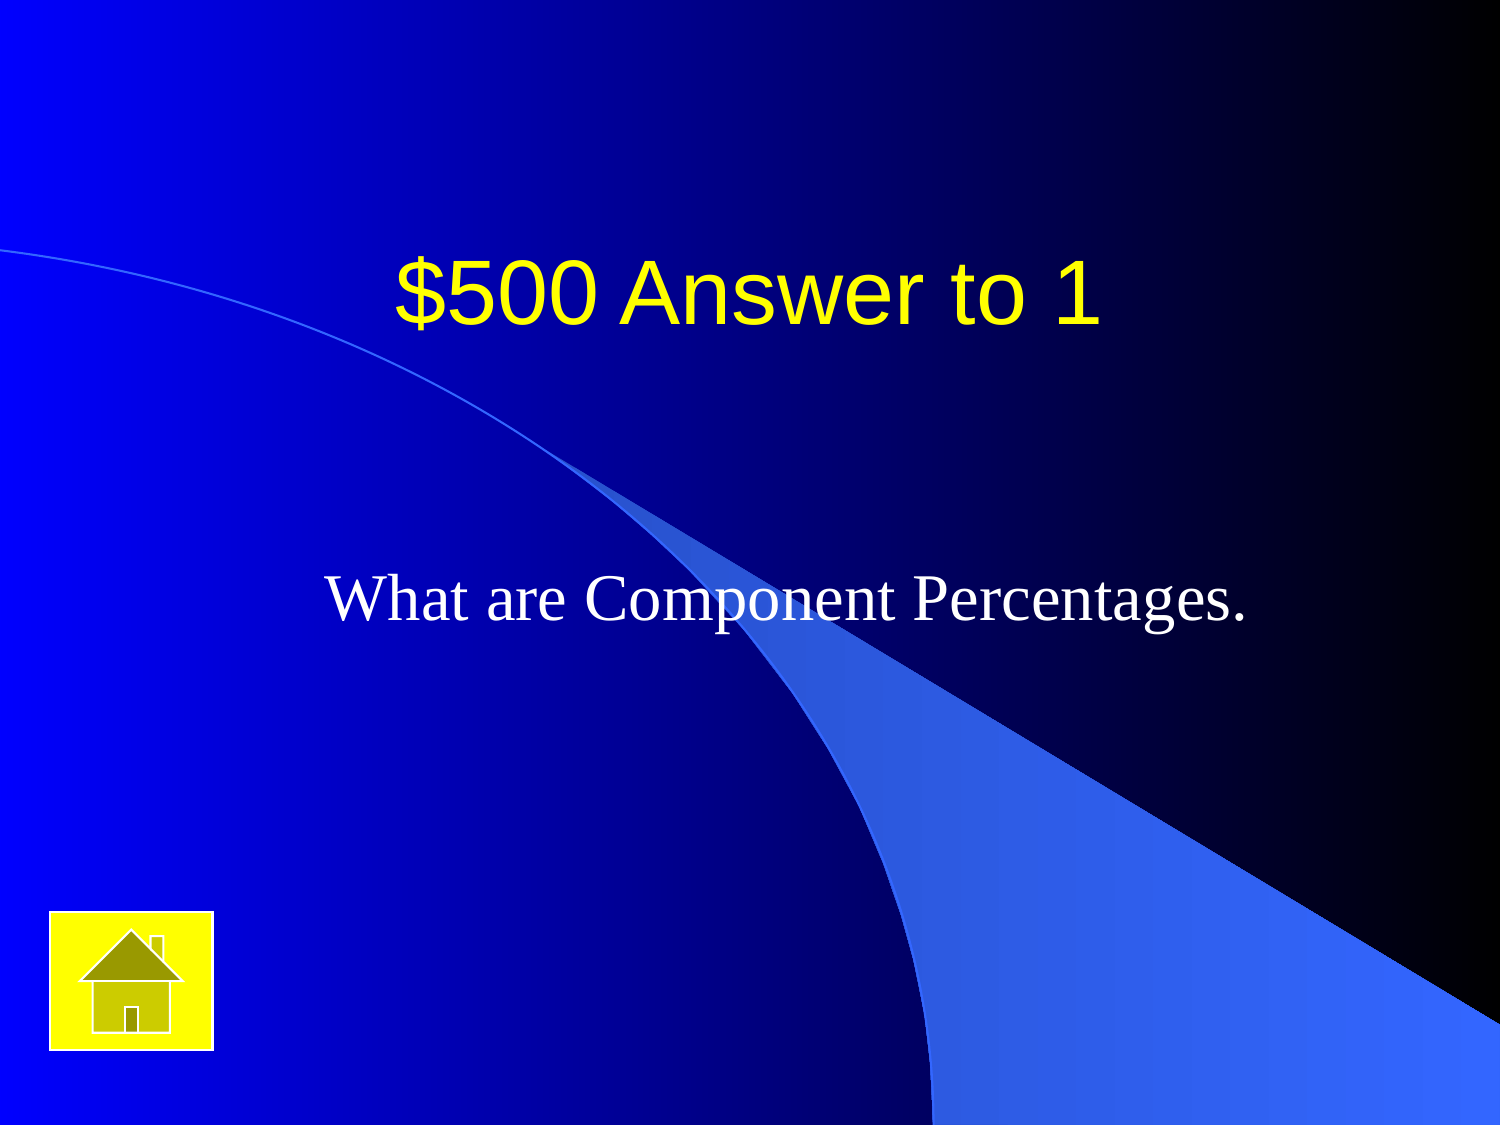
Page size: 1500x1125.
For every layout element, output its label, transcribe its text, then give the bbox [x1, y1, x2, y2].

subtitle What are Component Percentages. [262, 449, 1313, 738]
title $500 Answer to 1 [112, 162, 1388, 351]
